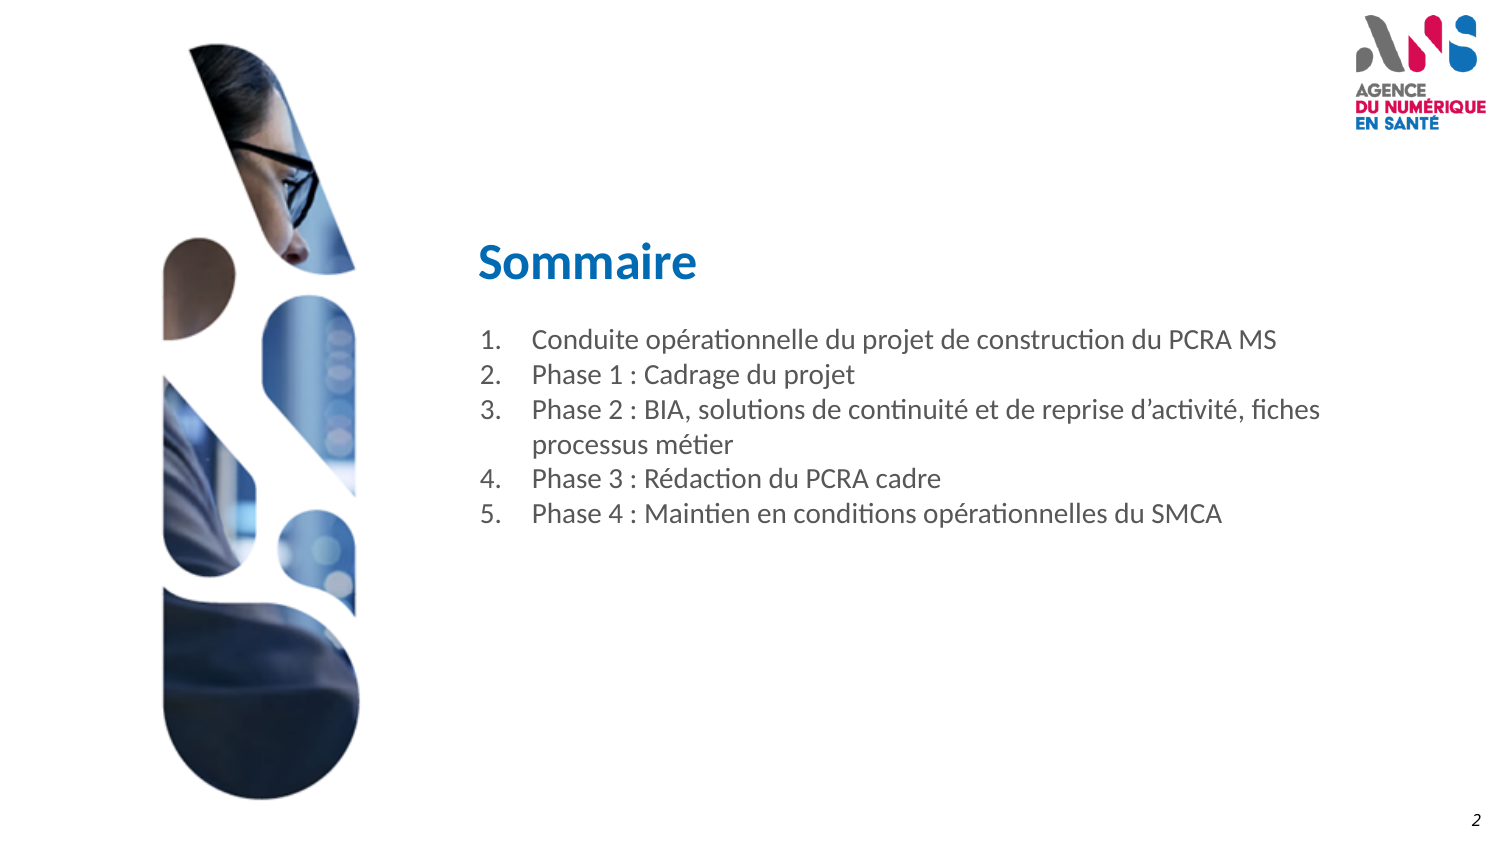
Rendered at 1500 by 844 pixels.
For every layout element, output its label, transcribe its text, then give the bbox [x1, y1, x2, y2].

picture [145, 36, 369, 808]
title Sommaire [478, 210, 1381, 320]
list Conduite opérationnelle du projet de construction du PCRA MS Phase 1 : Cadrage du projet Phase 2 : BIA, solutions de continuité et de reprise d’activité, fiches processus métier Phase 3 : Rédaction du PCRA cadre Phase 4 : Maintien en conditions opérationnelles du SMCA [456, 320, 1402, 688]
picture [1355, 15, 1486, 131]
text_box 2 [1452, 798, 1500, 844]
